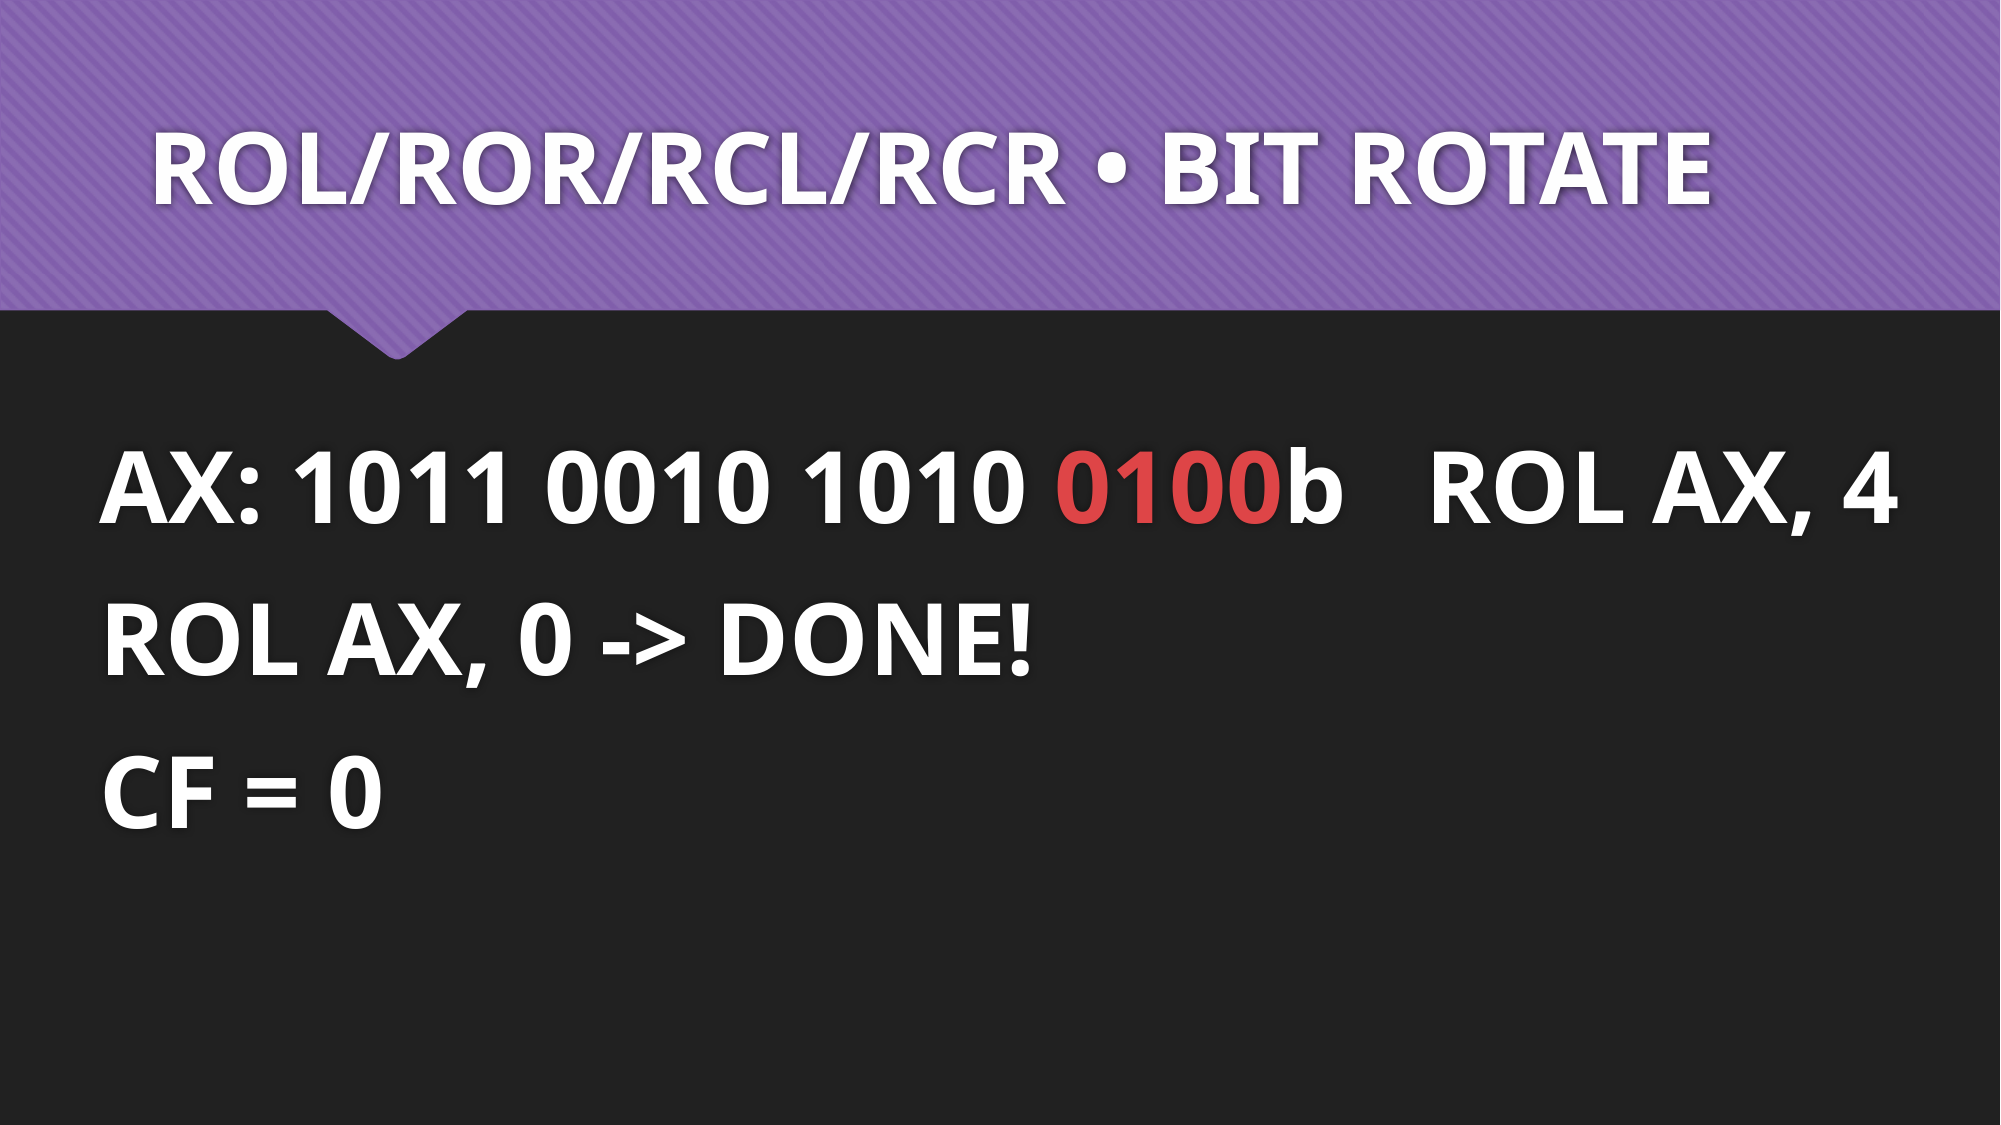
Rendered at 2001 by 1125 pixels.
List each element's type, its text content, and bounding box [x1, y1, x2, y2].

title ROL/ROR/RCL/RCR • BIT ROTATE [132, 73, 1868, 233]
list AX: 1011 0010 1010 0100b ROL AX, 4 ROL AX, 0 -> DONE! CF = 0 [84, 364, 1919, 1060]
